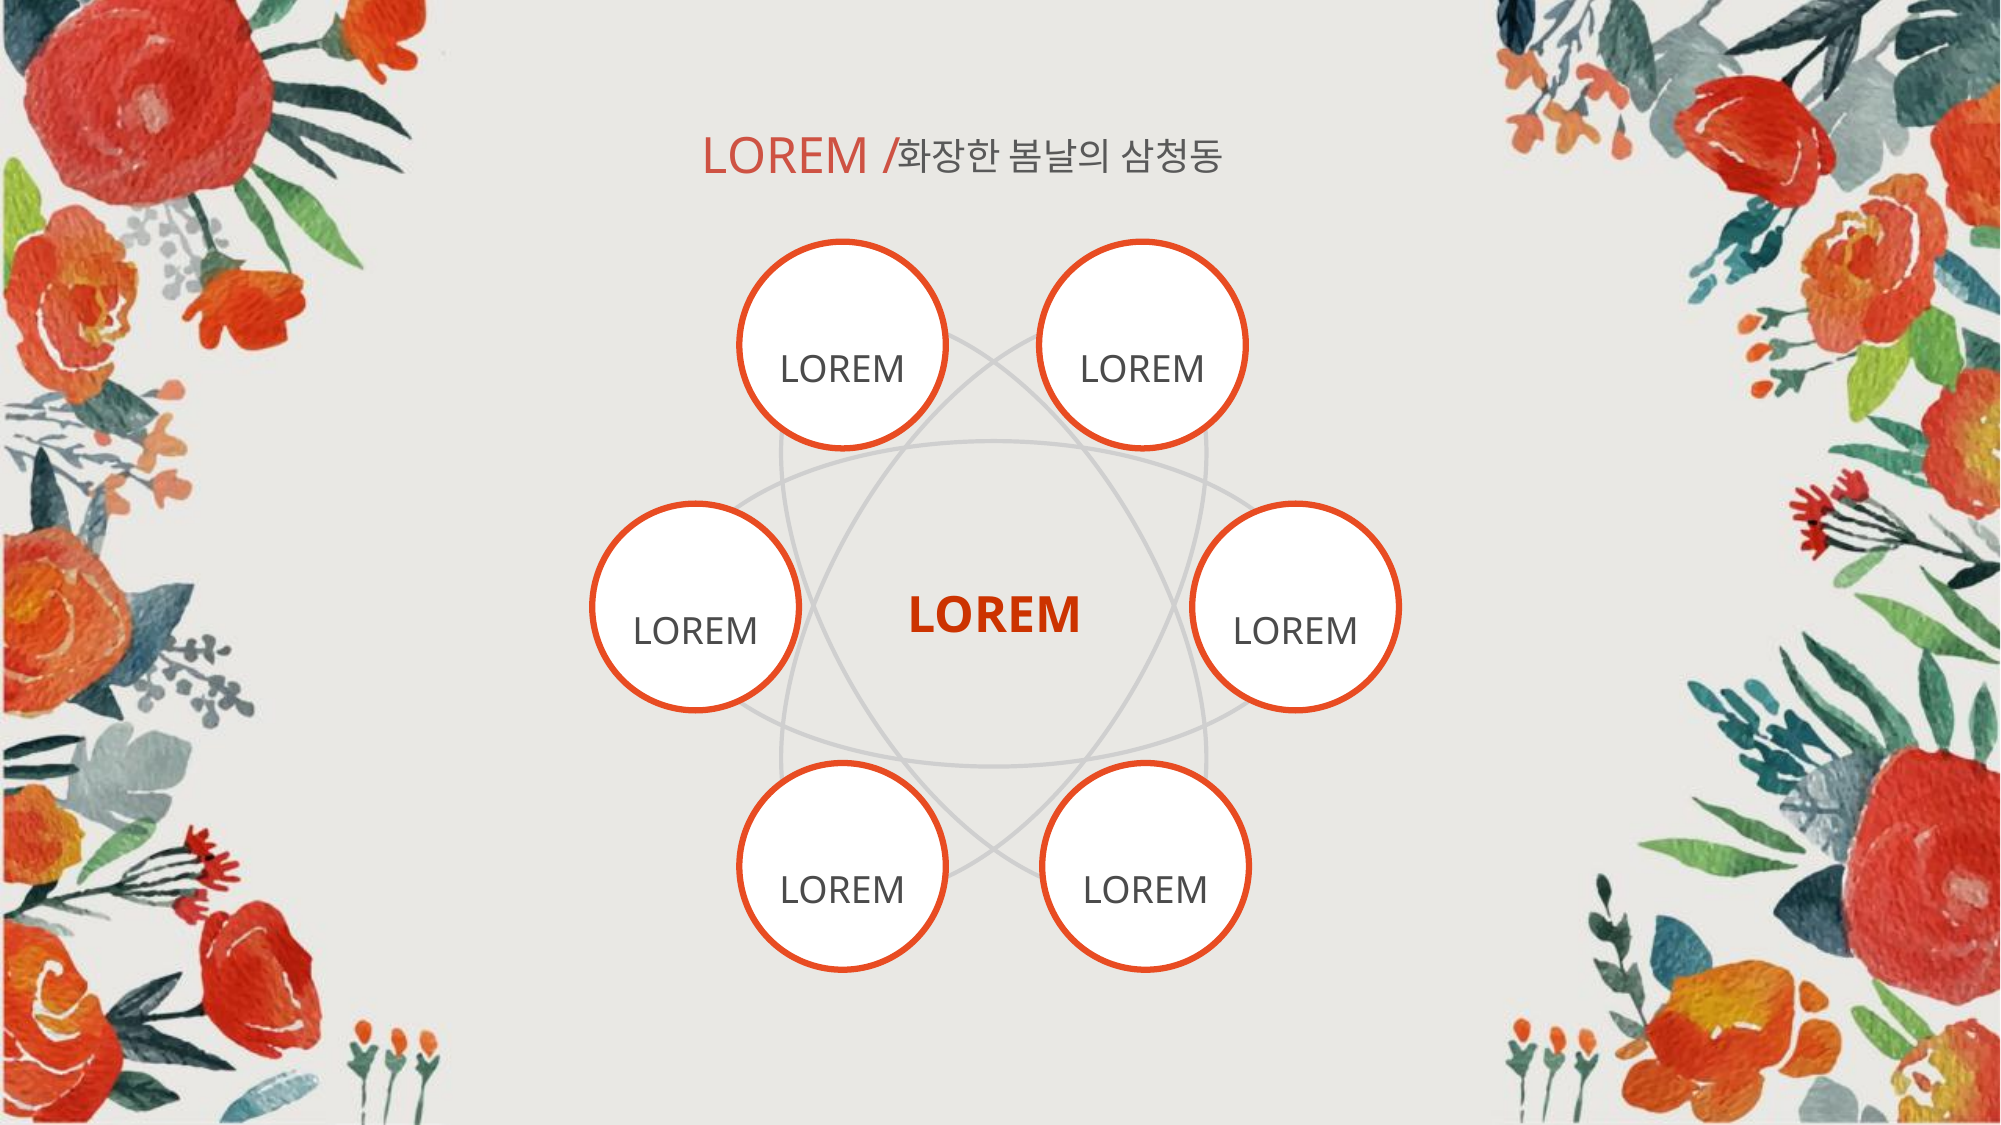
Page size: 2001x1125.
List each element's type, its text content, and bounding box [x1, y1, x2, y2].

text_box LOREM [592, 503, 799, 711]
text_box [733, 482, 813, 726]
text_box LOREM [1192, 503, 1399, 711]
text_box LOREM [739, 241, 946, 449]
text_box LOREM [739, 762, 946, 970]
text_box [994, 334, 1207, 605]
text_box [1175, 482, 1256, 726]
text_box [781, 333, 1207, 878]
text_box [781, 606, 993, 878]
picture [0, 0, 2001, 1125]
text_box LOREM / [687, 116, 980, 191]
text_box LOREM [1042, 762, 1249, 970]
text_box LOREM [871, 514, 1119, 692]
text_box 화장한 봄날의 삼청동 [882, 125, 1336, 186]
text_box LOREM [1039, 241, 1246, 449]
